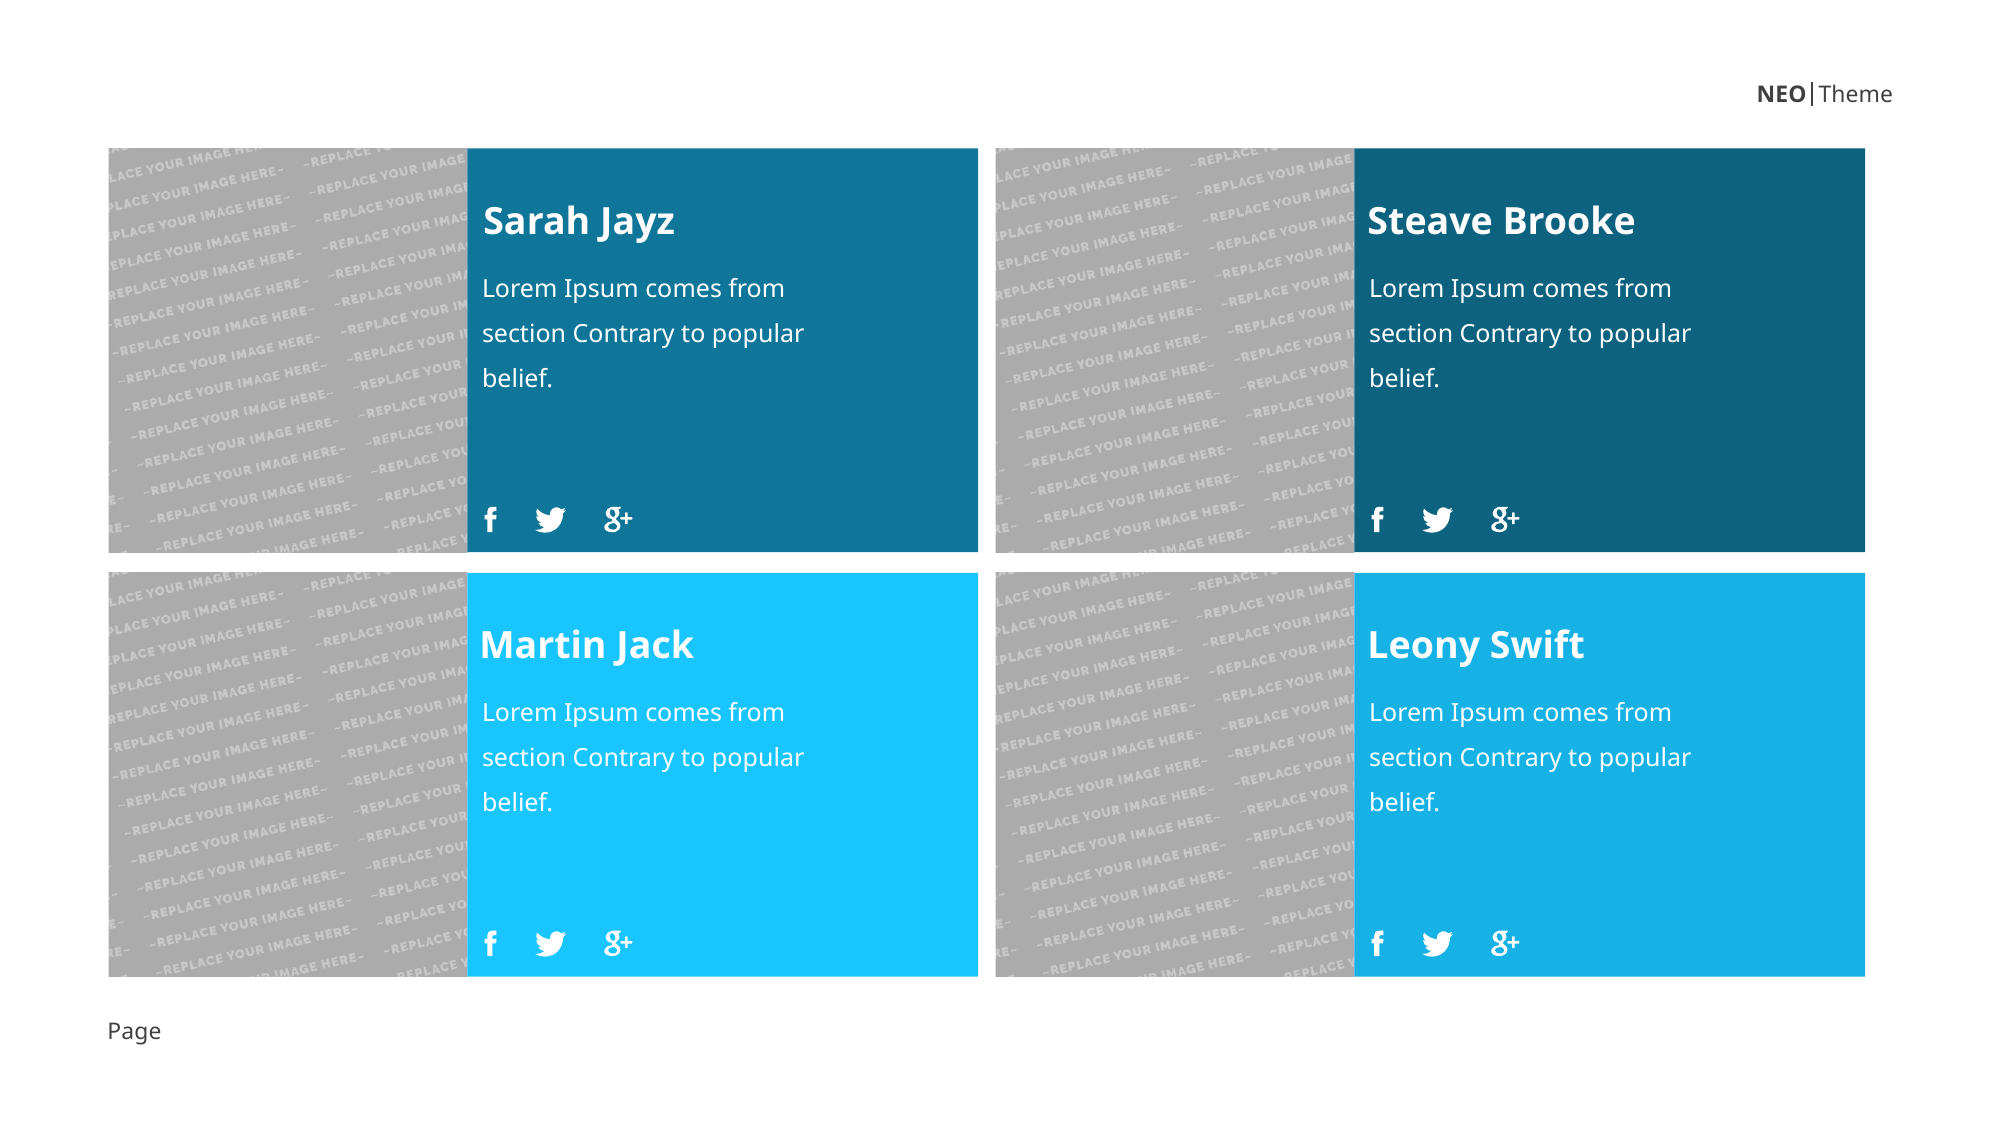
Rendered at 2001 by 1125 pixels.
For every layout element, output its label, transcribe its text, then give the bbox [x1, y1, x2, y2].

picture [108, 572, 468, 977]
text_box [1353, 147, 1866, 553]
text_box Steave Brooke [1355, 189, 1651, 250]
picture [995, 148, 1355, 553]
text_box Martin Jack [468, 614, 710, 674]
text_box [484, 506, 633, 533]
text_box [466, 147, 979, 553]
text_box Lorem Ipsum comes from section Contrary to popular belief. [1355, 250, 1757, 400]
text_box [1353, 572, 1866, 978]
text_box Lorem Ipsum comes from section Contrary to popular belief. [1355, 674, 1757, 824]
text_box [1371, 930, 1520, 957]
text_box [1371, 506, 1520, 533]
picture [995, 572, 1355, 977]
text_box [466, 572, 979, 978]
text_box Lorem Ipsum comes from section Contrary to popular belief. [468, 674, 870, 824]
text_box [484, 930, 633, 957]
text_box Lorem Ipsum comes from section Contrary to popular belief. [468, 250, 870, 400]
picture [108, 148, 468, 553]
text_box Sarah Jayz [468, 189, 690, 250]
text_box Leony Swift [1355, 614, 1600, 674]
